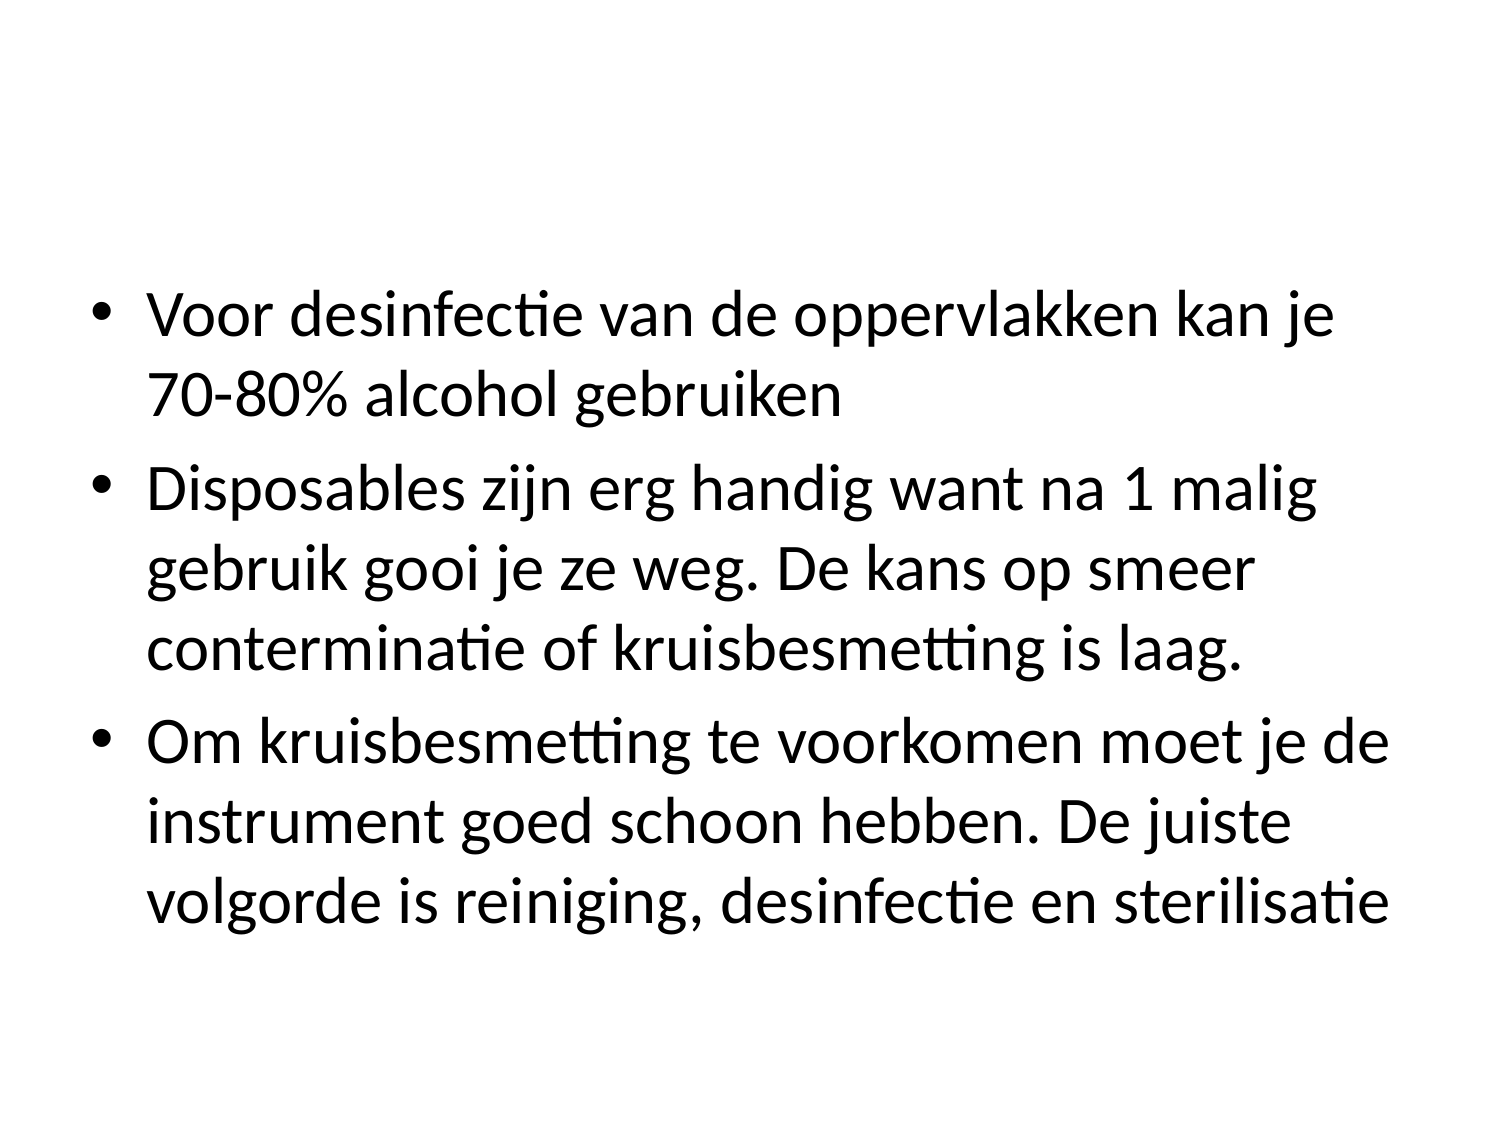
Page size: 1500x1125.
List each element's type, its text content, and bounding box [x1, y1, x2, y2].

list Voor desinfectie van de oppervlakken kan je 70-80% alcohol gebruiken Disposables zijn erg handig want na 1 malig gebruik gooi je ze weg. De kans op smeer conterminatie of kruisbesmetting is laag. Om kruisbesmetting te voorkomen moet je de instrument goed schoon hebben. De juiste volgorde is reiniging, desinfectie en sterilisatie [75, 262, 1425, 1005]
